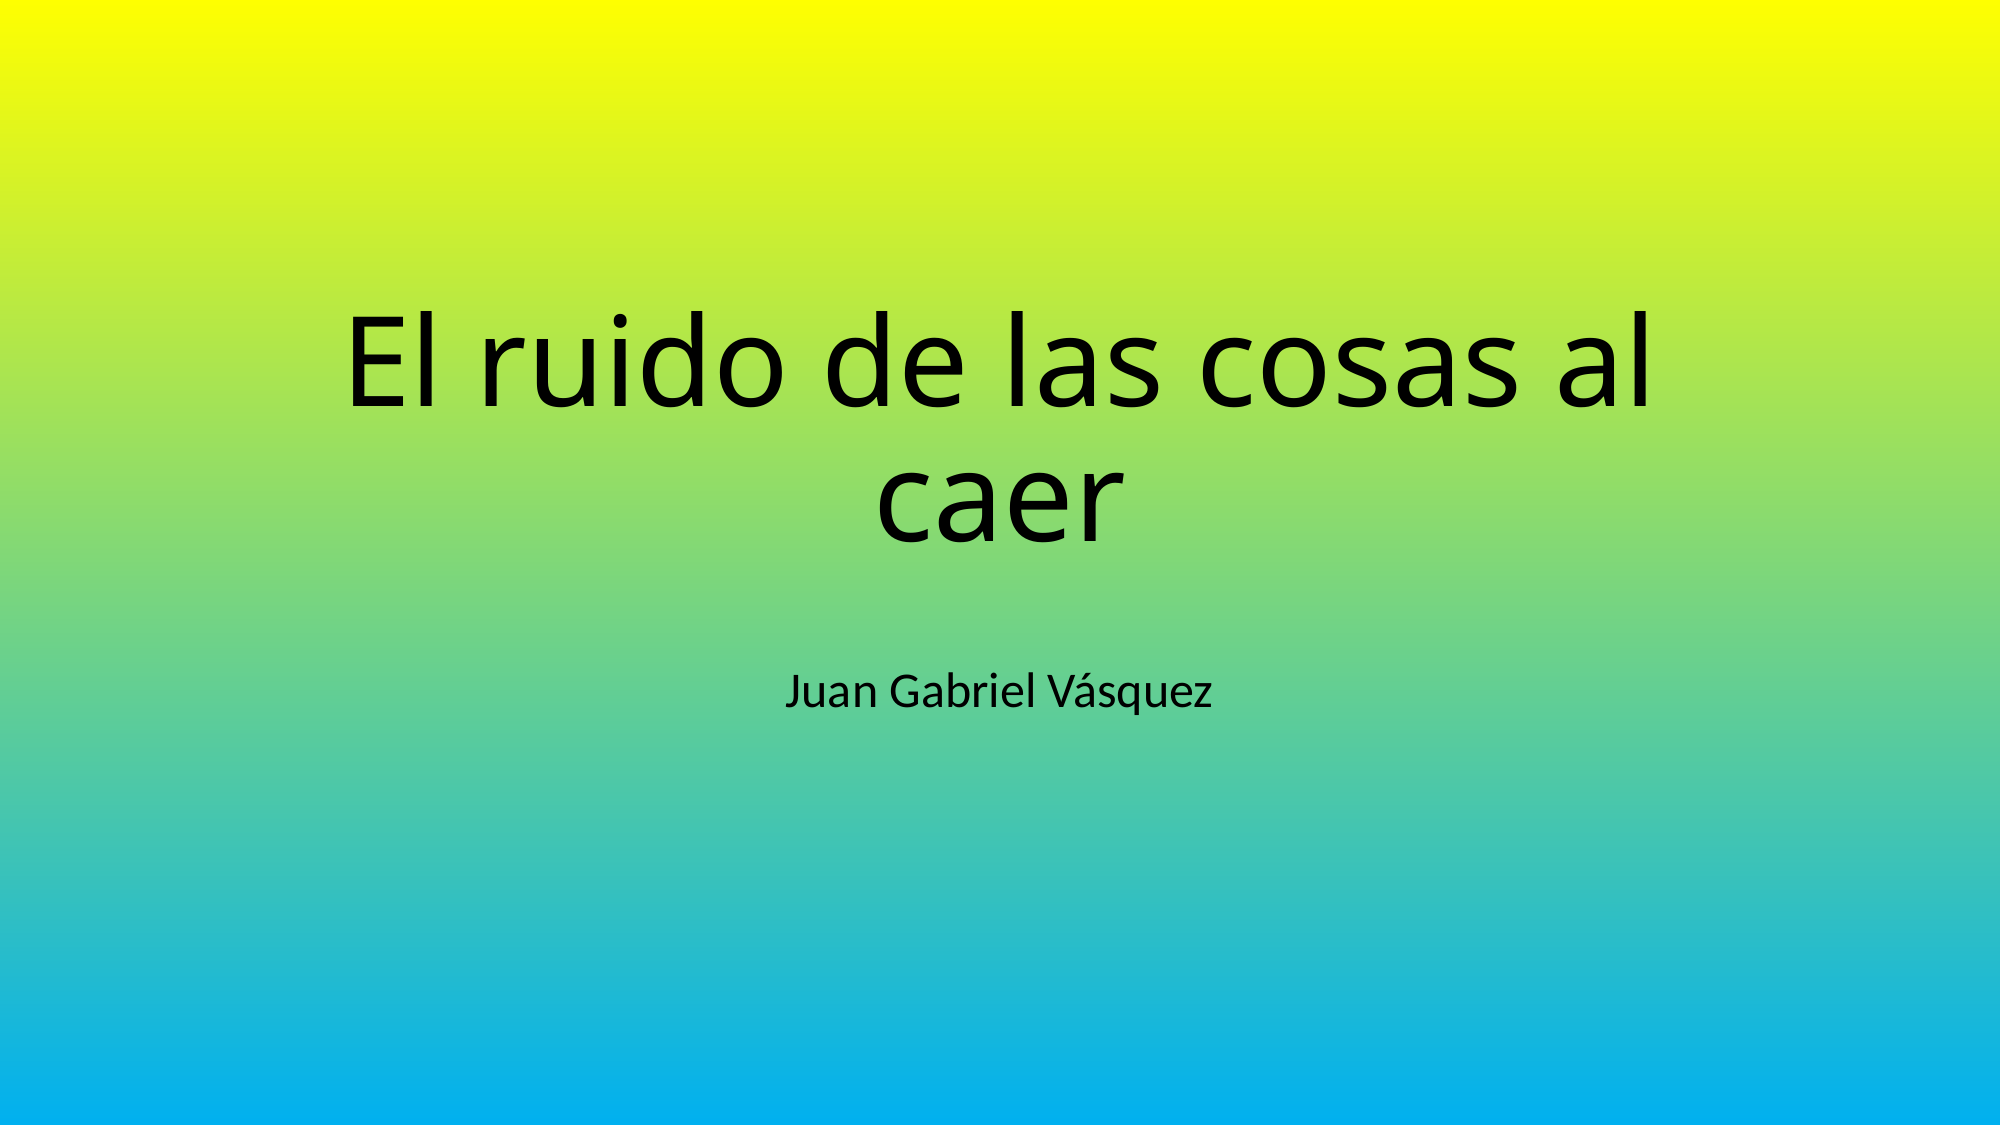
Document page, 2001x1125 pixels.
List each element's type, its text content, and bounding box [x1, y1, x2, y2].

text_box Juan Gabriel Vásquez [249, 590, 1750, 863]
text_box El ruido de las cosas al caer [249, 184, 1750, 576]
